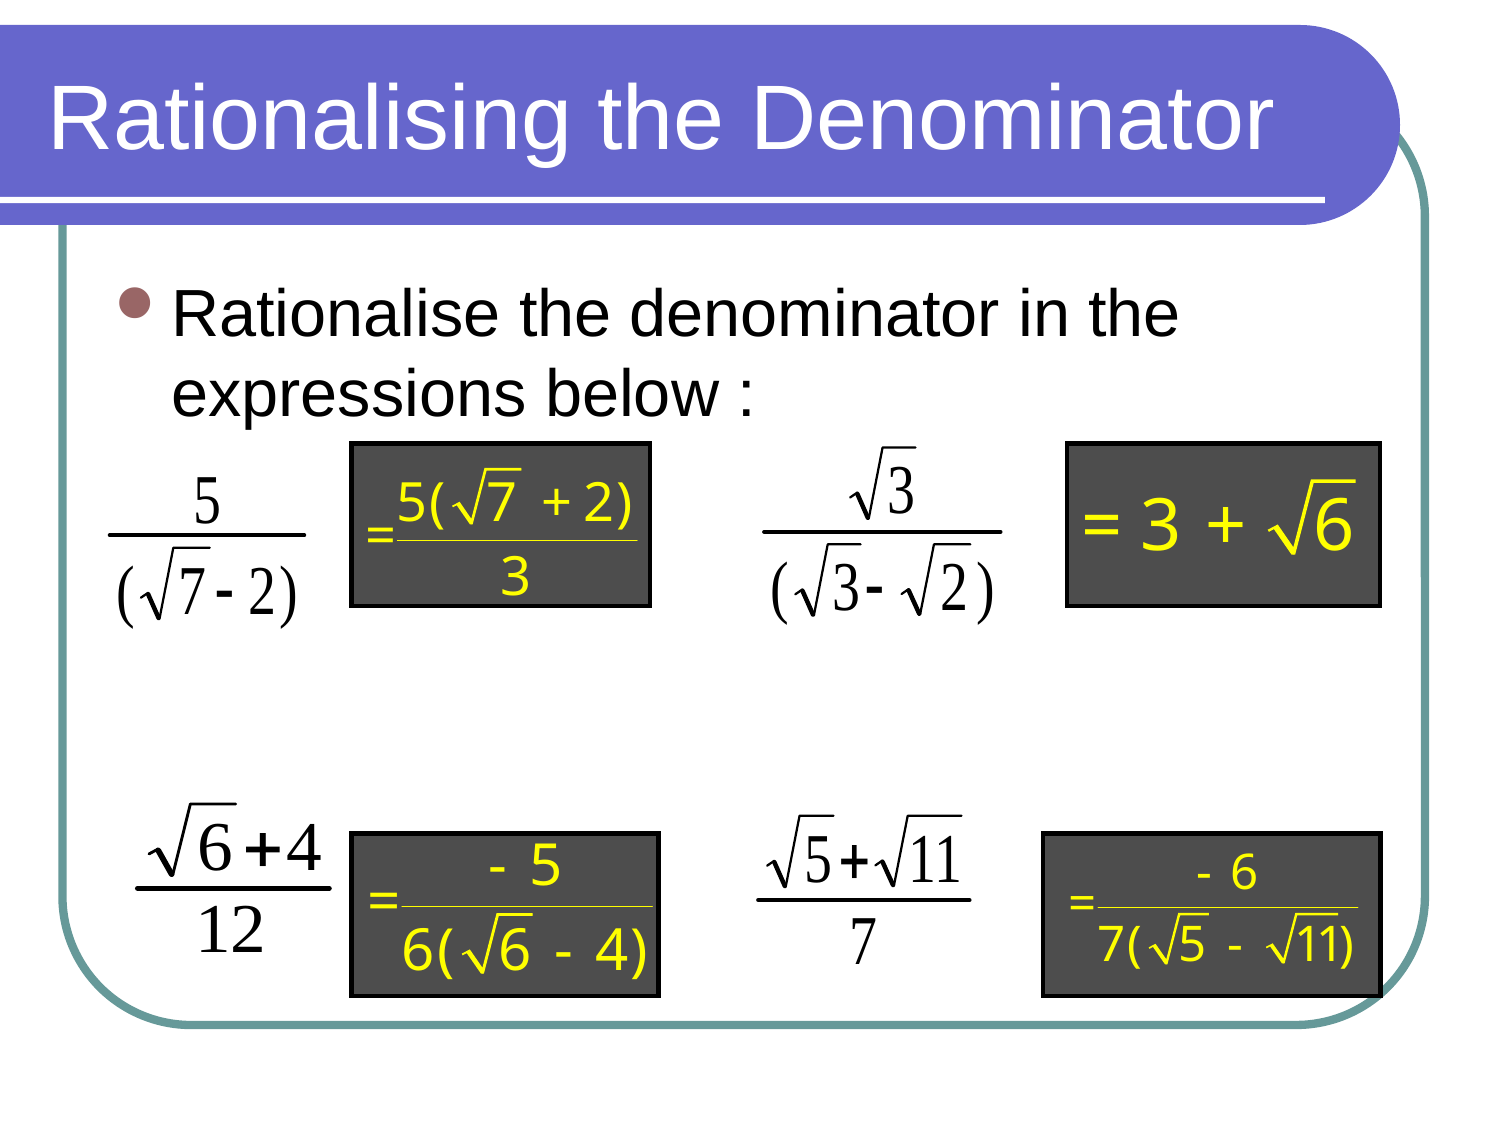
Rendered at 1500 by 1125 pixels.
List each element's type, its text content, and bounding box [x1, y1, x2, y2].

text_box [93, 445, 326, 656]
list Rationalise the denominator in the expressions below : [99, 262, 1401, 988]
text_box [747, 421, 1020, 652]
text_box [1066, 845, 1363, 978]
text_box [1067, 443, 1381, 606]
text_box [1042, 833, 1381, 997]
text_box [362, 461, 643, 602]
text_box [351, 833, 364, 997]
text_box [365, 833, 659, 990]
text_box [116, 778, 352, 979]
title Rationalising the Denominator [31, 37, 1348, 188]
text_box [351, 443, 650, 607]
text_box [1078, 471, 1365, 563]
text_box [741, 789, 990, 991]
